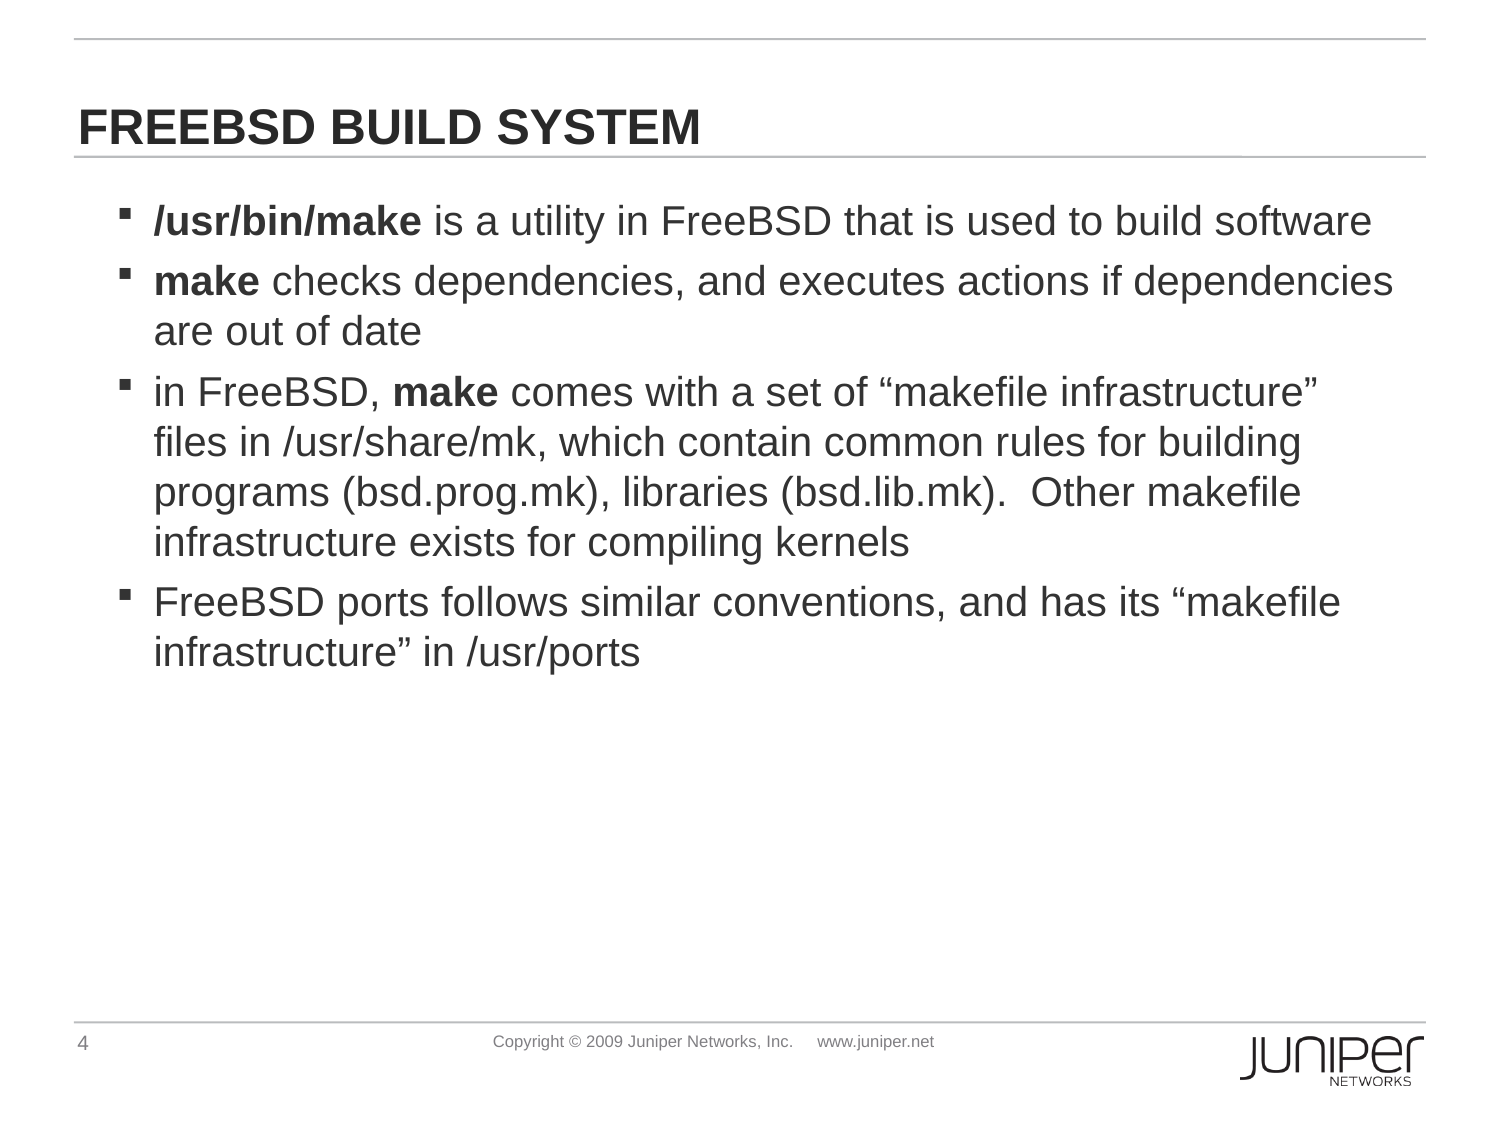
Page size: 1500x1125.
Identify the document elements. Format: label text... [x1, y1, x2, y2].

picture [1240, 1036, 1424, 1086]
list /usr/bin/make is a utility in FreeBSD that is used to build software make checks dependencies, and executes actions if dependencies are out of date in FreeBSD, make comes with a set of “makefile infrastructure” files in /usr/share/mk, which contain common rules for building programs (bsd.prog.mk), libraries (bsd.lib.mk). Other makefile infrastructure exists for compiling kernels FreeBSD ports follows similar conventions, and has its “makefile infrastructure” in /usr/ports [60, 186, 1411, 983]
title FreeBSD build system [77, 41, 1427, 164]
